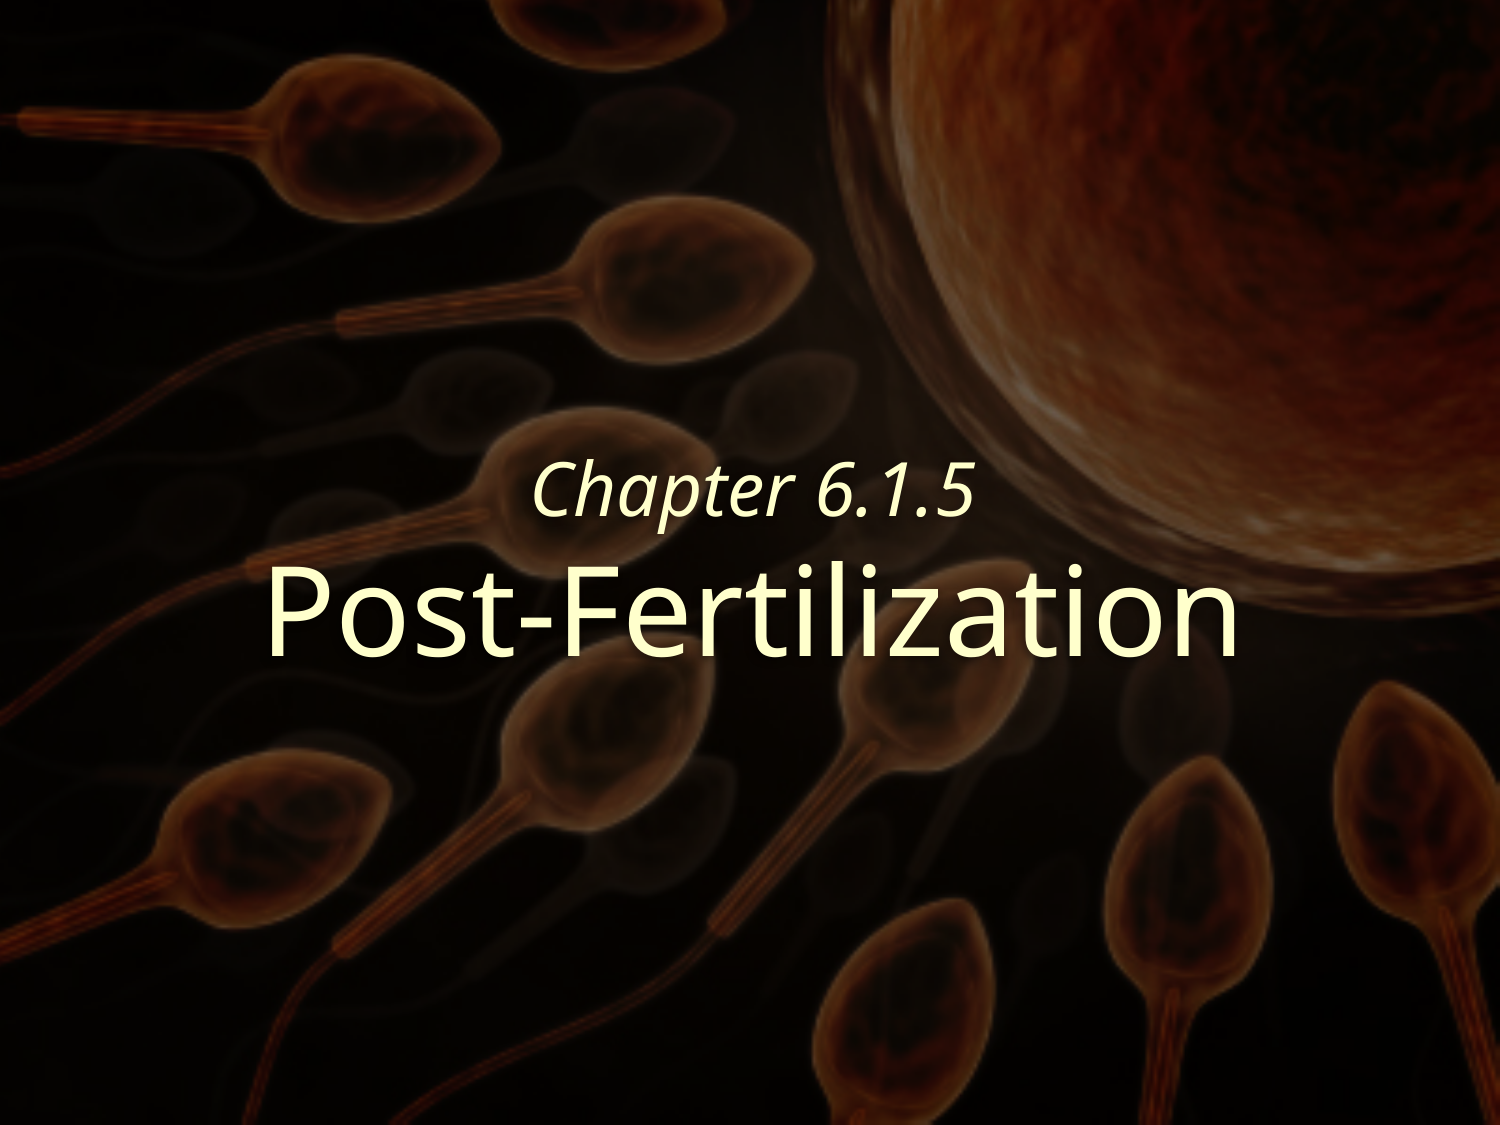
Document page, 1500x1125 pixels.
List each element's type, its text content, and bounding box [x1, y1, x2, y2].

text_box Chapter 6.1.5 Post-Fertilization [129, 433, 1376, 689]
text_box [0, 0, 1500, 1125]
